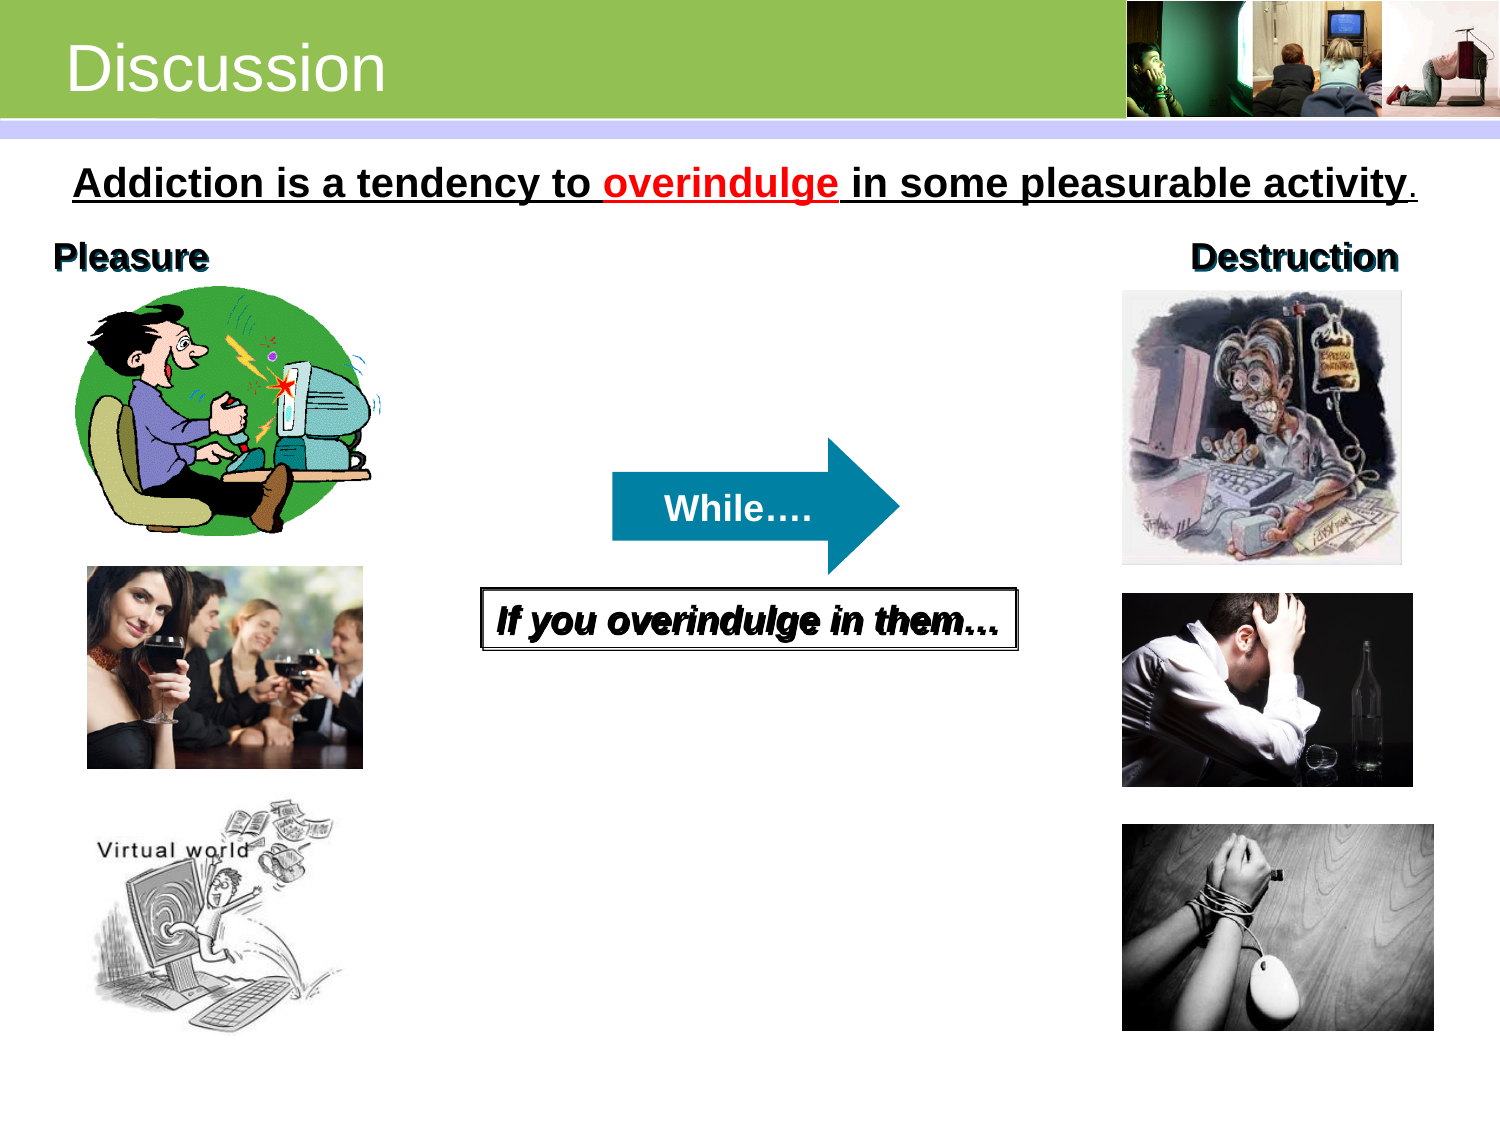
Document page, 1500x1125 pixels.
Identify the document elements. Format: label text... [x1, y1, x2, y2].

text_box Destruction [1175, 224, 1414, 285]
title Discussion [49, 24, 1213, 106]
picture [1127, 1, 1500, 117]
text_box Pleasure [37, 224, 224, 285]
picture [87, 792, 350, 1037]
text_box If you overindulge in them… [481, 587, 1016, 648]
picture [1178, 227, 1415, 286]
text_box Addiction is a tendency to overindulge in some pleasurable activity. [57, 148, 1483, 214]
picture [40, 227, 381, 536]
text_box While…. [612, 437, 900, 575]
text_box [555, 650, 945, 721]
picture [1122, 290, 1402, 566]
text_box [555, 404, 945, 587]
picture [87, 566, 363, 769]
picture [1122, 824, 1434, 1032]
picture [1122, 593, 1413, 788]
